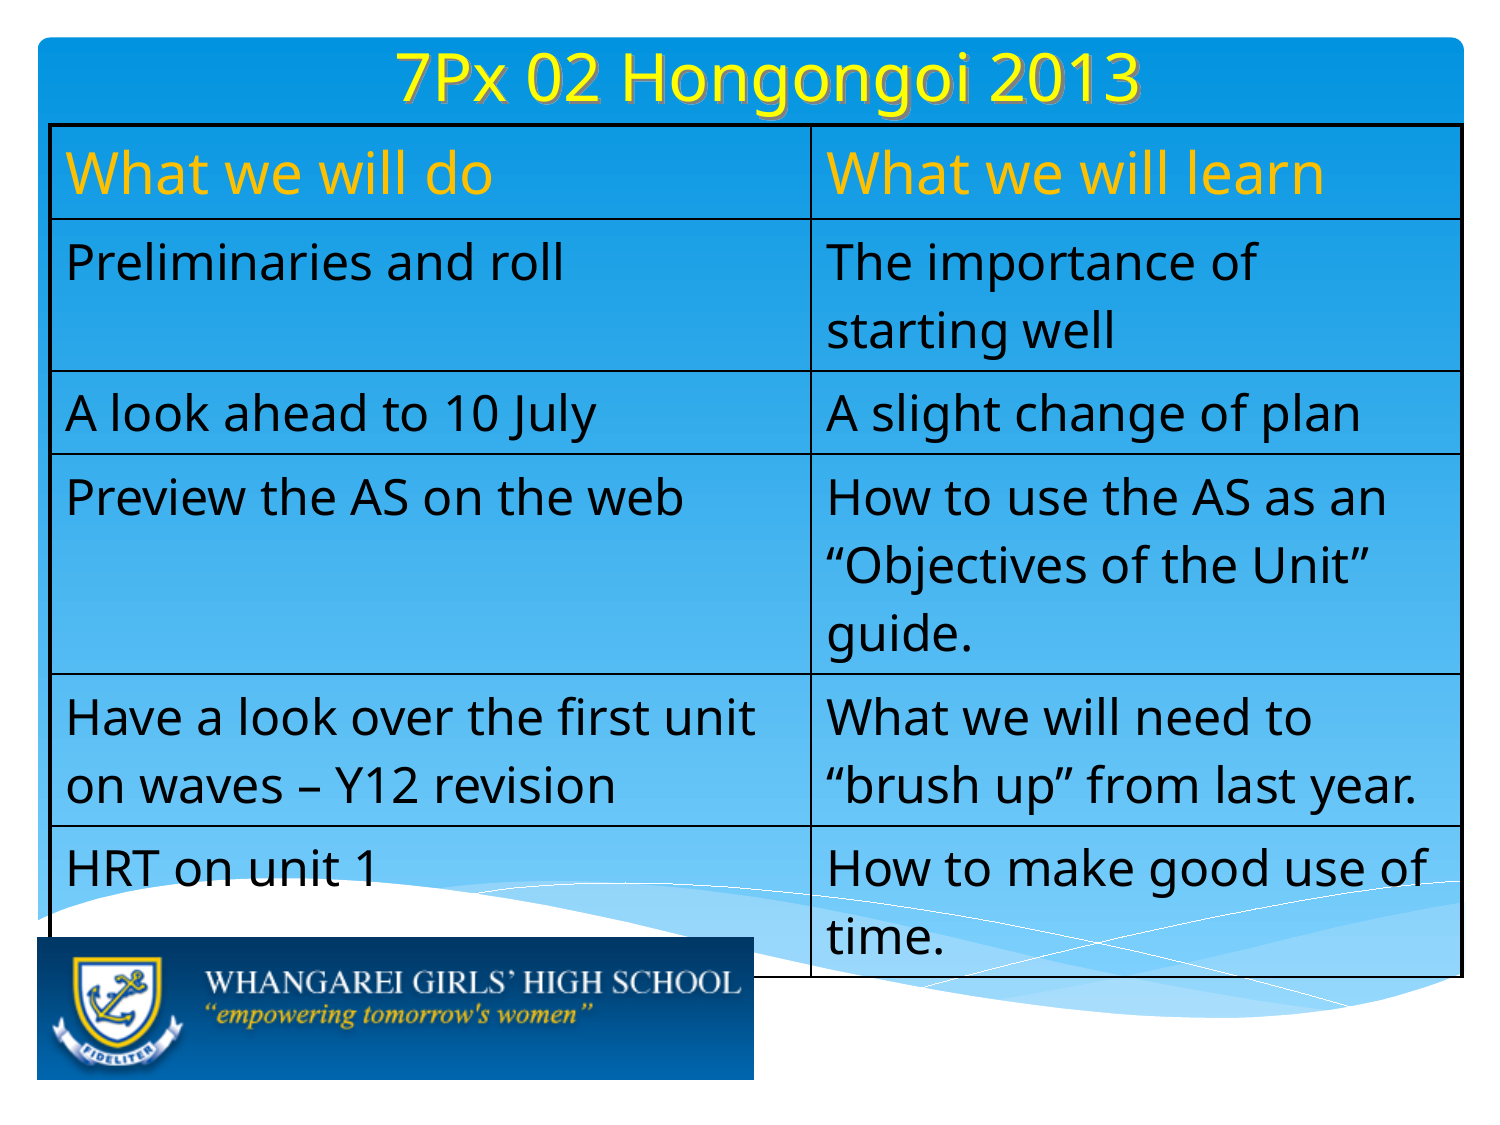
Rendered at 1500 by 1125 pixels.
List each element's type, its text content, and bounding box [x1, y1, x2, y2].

table_cell Have a look over the first unit on waves – Y12 revision [52, 675, 810, 825]
table_cell Preview the AS on the web [52, 455, 810, 673]
table_cell Preliminaries and roll [52, 220, 810, 370]
table_header What we will do [52, 127, 810, 218]
table_cell What we will need to “brush up” from last year. [812, 675, 1460, 825]
table_cell How to make good use of time. [812, 827, 1460, 976]
picture [37, 937, 754, 1080]
table_cell How to use the AS as an “Objectives of the Unit” guide. [812, 455, 1460, 673]
text_box 7Px 02 Hongongoi 2013 [162, 24, 1375, 123]
table_cell A look ahead to 10 July [52, 372, 810, 453]
table_cell A slight change of plan [812, 372, 1460, 453]
table_cell The importance of starting well [812, 220, 1460, 370]
table_header What we will learn [812, 127, 1460, 218]
table_cell HRT on unit 1 [52, 827, 810, 976]
